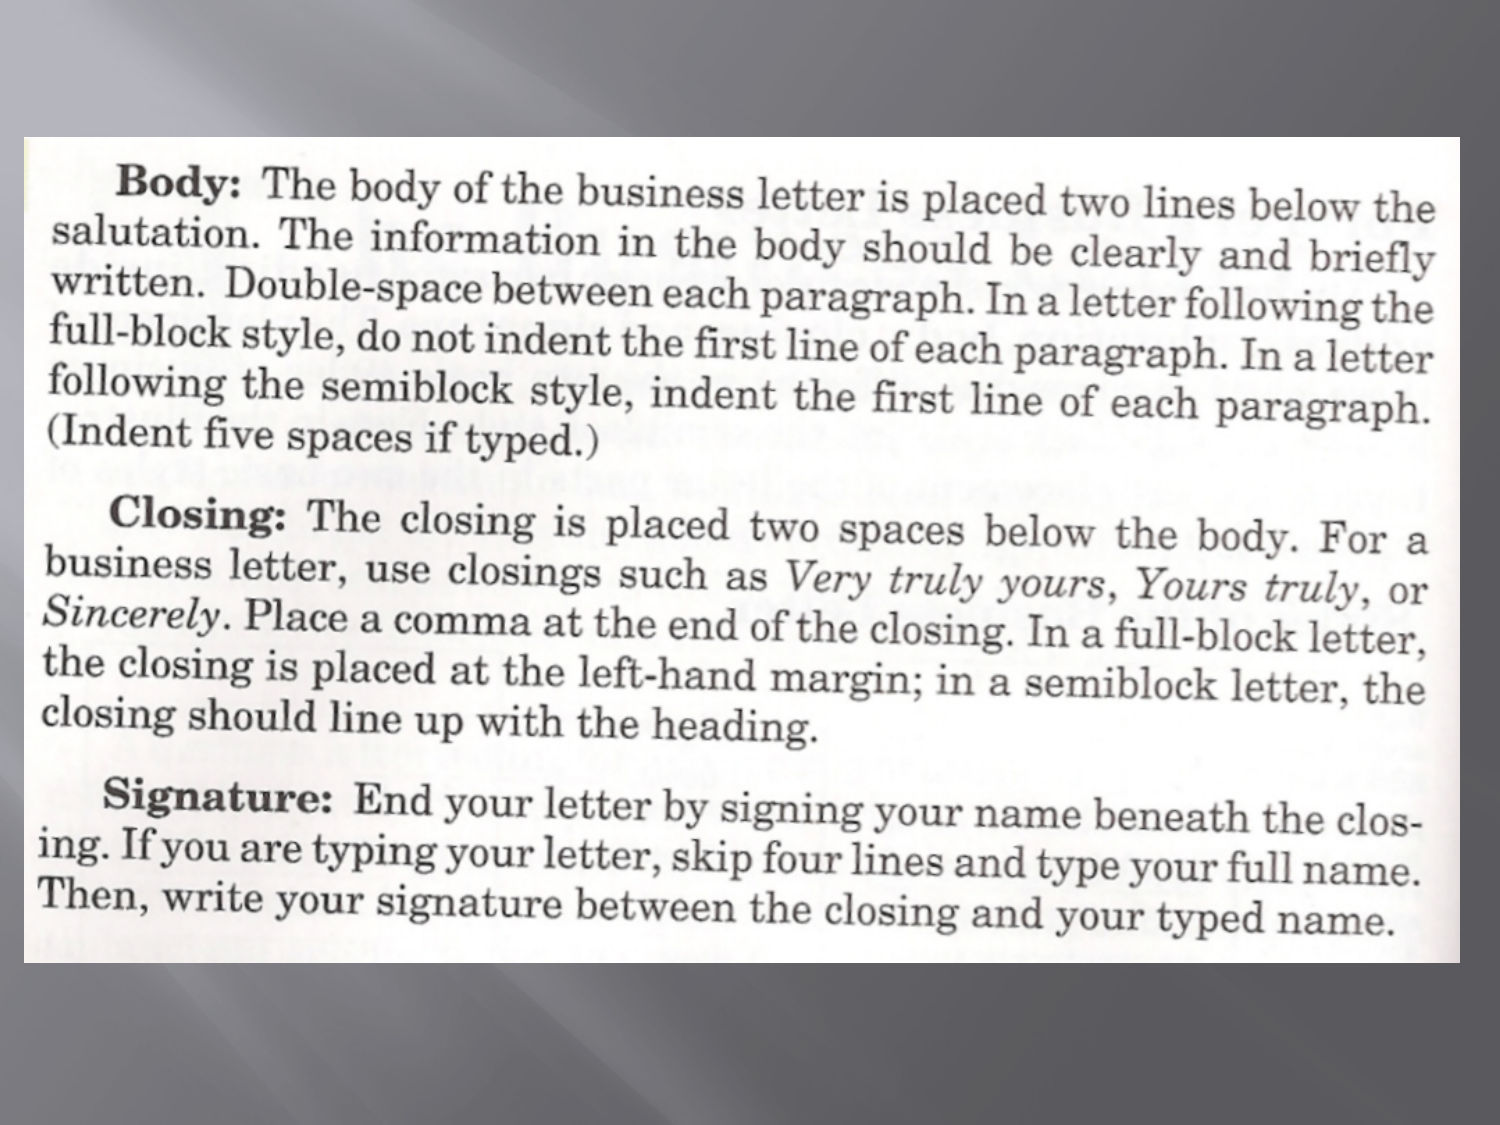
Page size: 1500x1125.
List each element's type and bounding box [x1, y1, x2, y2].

picture [24, 137, 1460, 963]
